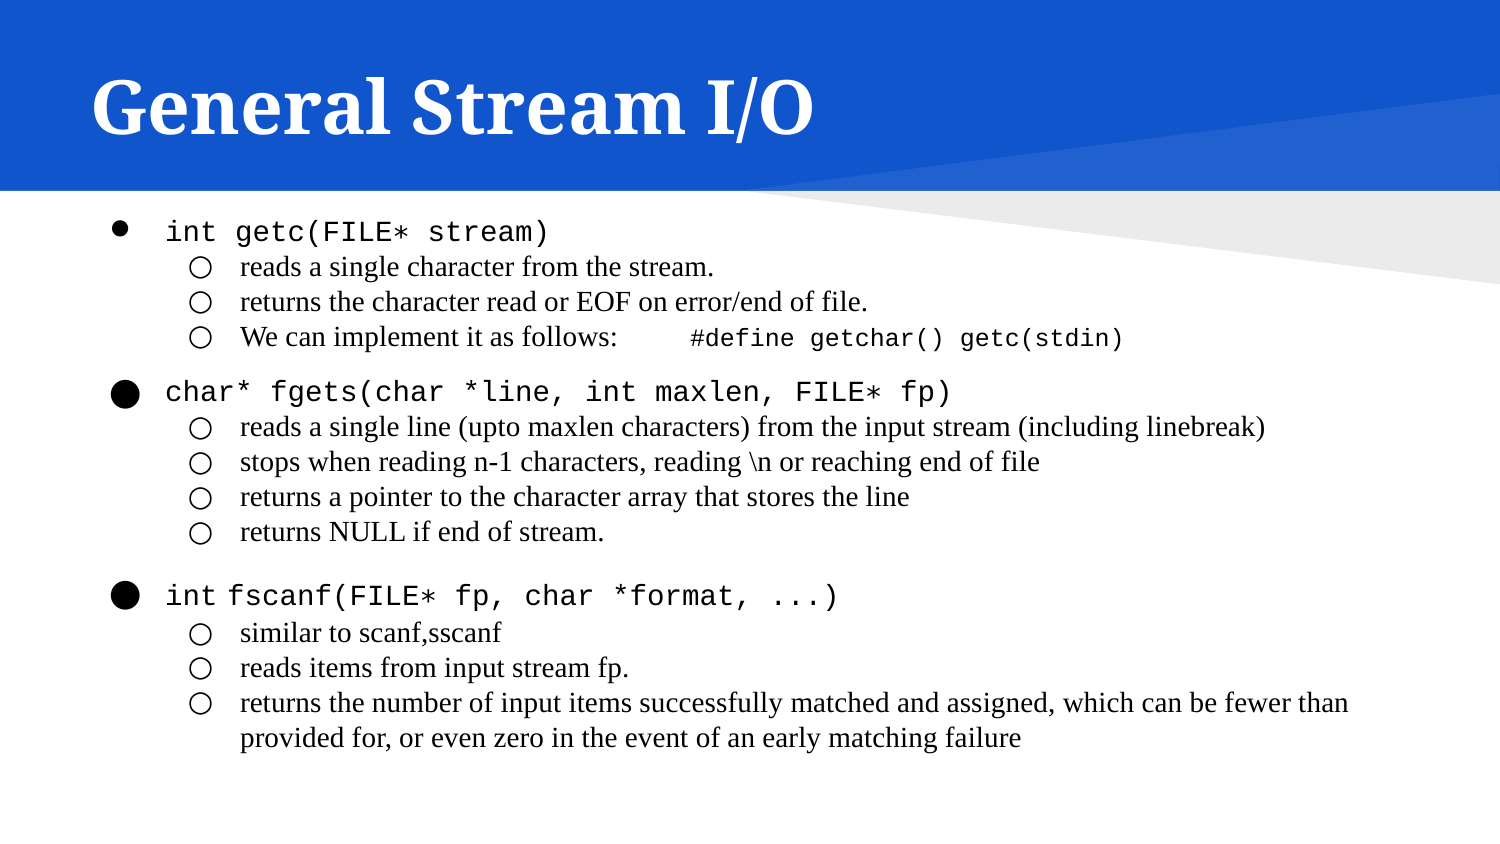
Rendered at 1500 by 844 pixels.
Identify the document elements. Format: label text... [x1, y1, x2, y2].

list int getc(FILE∗ stream) reads a single character from the stream. returns the character read or EOF on error/end of file. We can implement it as follows: #define getchar() getc(stdin) char* fgets(char *line, int maxlen, FILE∗ fp) reads a single line (upto maxlen characters) from the input stream (including linebreak) stops when reading n-1 characters, reading \n or reaching end of file returns a pointer to the character array that stores the line returns NULL if end of stream. int fscanf(FILE∗ fp, char *format, ...) similar to scanf,sscanf reads items from input stream fp. returns the number of input items successfully matched and assigned, which can be fewer than provided for, or even zero in the event of an early matching failure [75, 196, 1425, 808]
title General Stream I/O [75, 33, 1425, 175]
